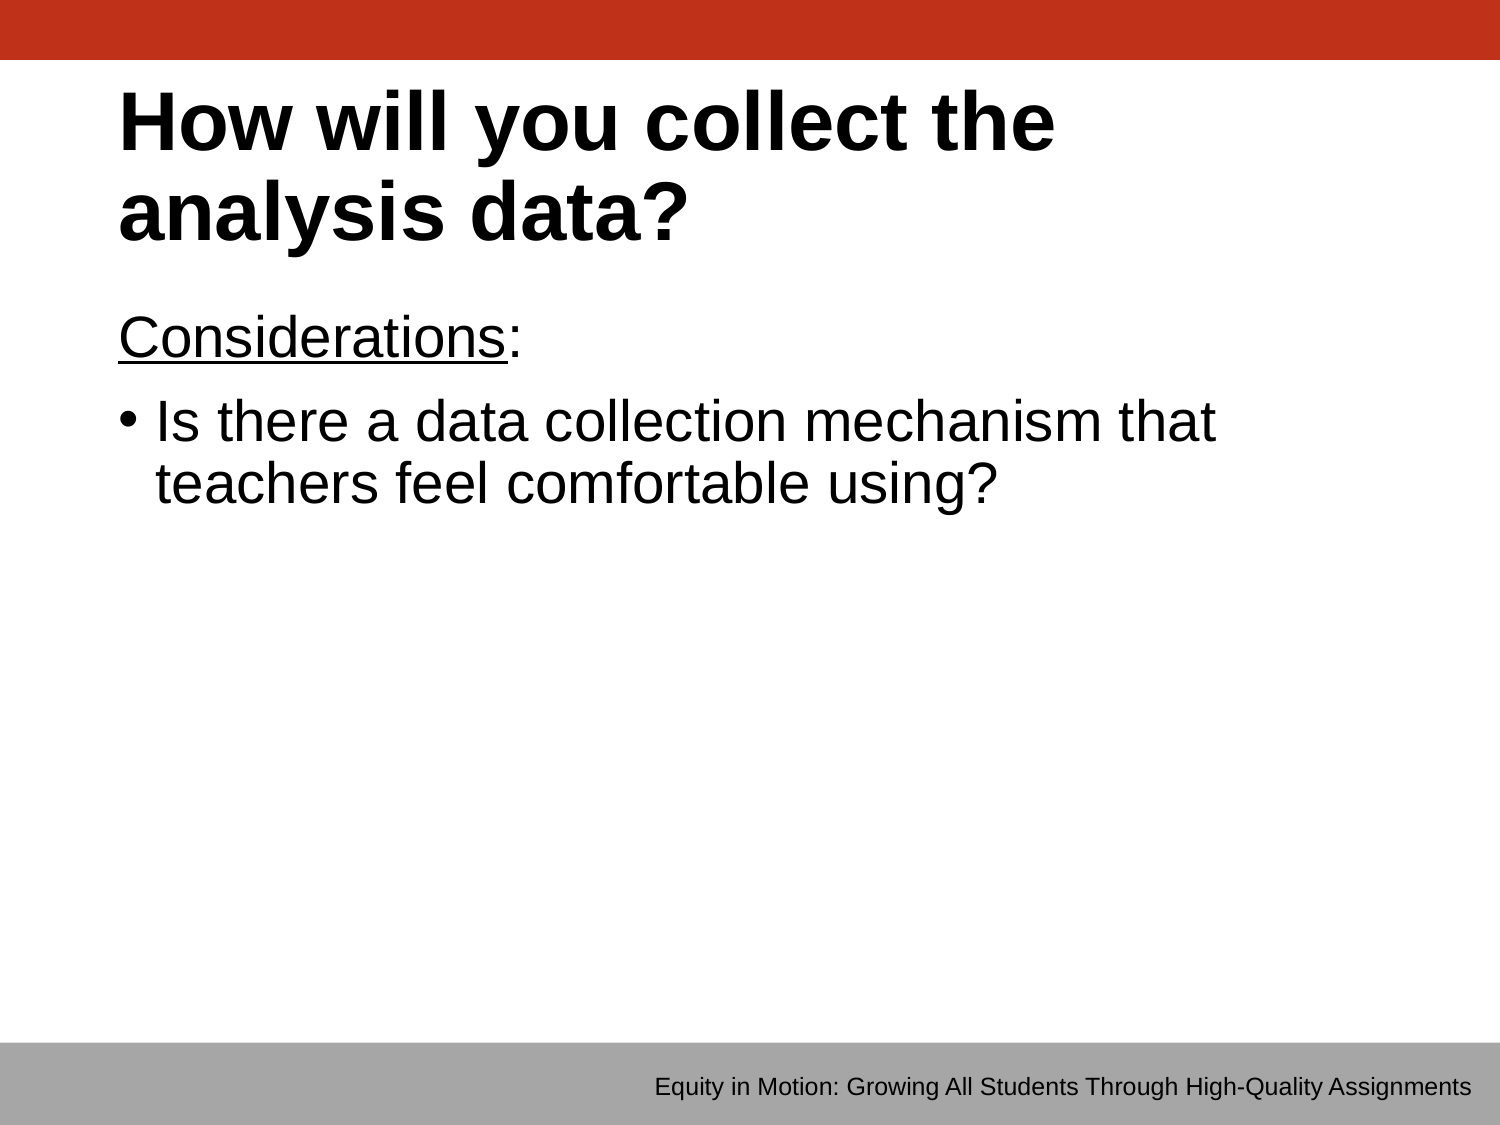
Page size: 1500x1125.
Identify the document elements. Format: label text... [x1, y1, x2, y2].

list Considerations: Is there a data collection mechanism that teachers feel comfortable using? [103, 299, 1397, 1014]
title How will you collect the analysis data? [103, 59, 1397, 278]
